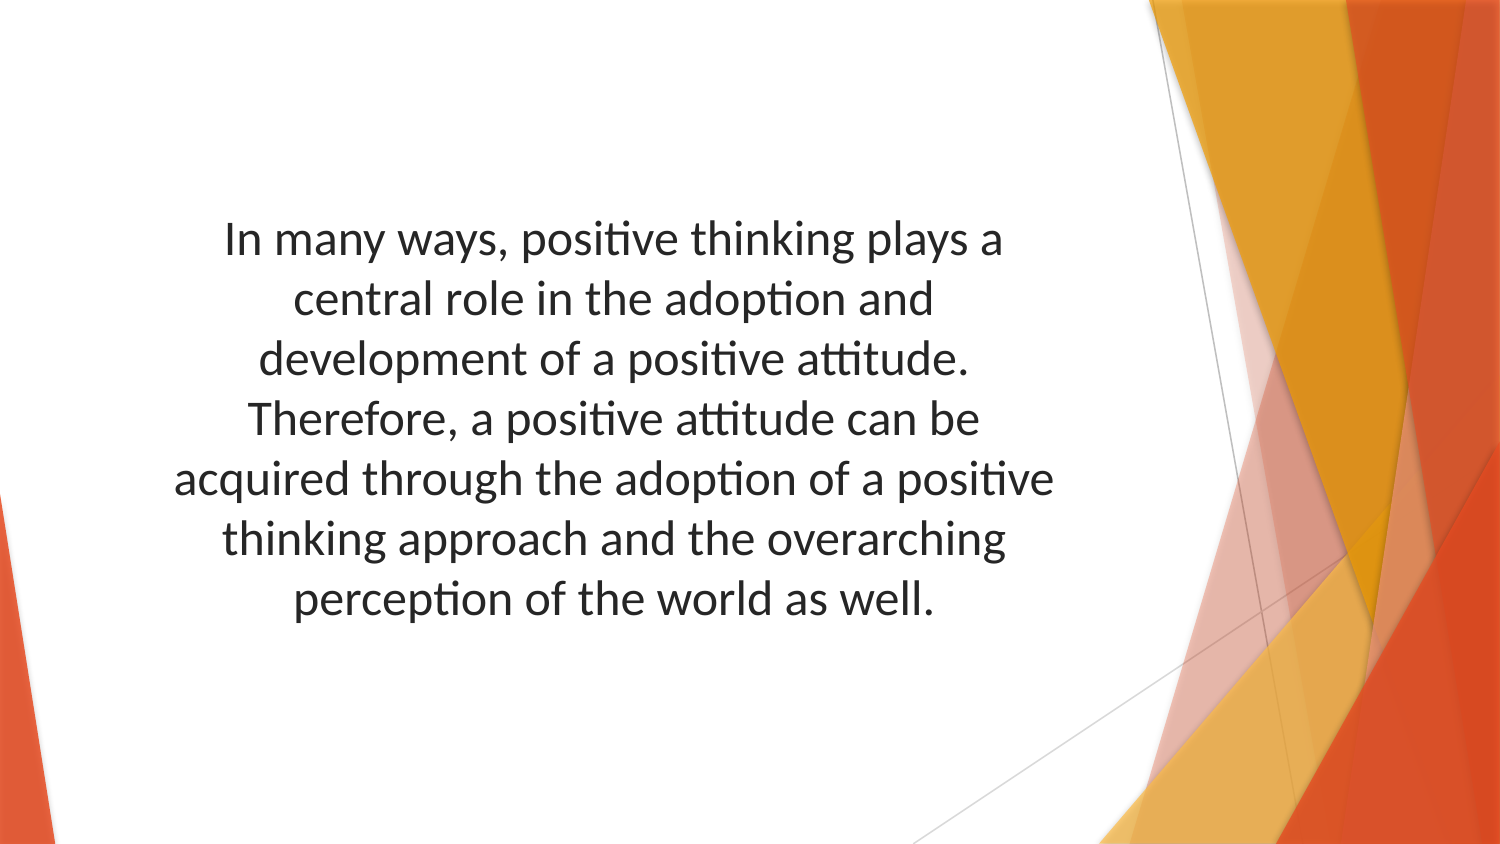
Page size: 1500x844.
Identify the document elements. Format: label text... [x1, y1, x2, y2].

list In many ways, positive thinking plays a central role in the adoption and development of a positive attitude. Therefore, a positive attitude can be acquired through the adoption of a positive thinking approach and the overarching perception of the world as well. [147, 197, 1081, 647]
